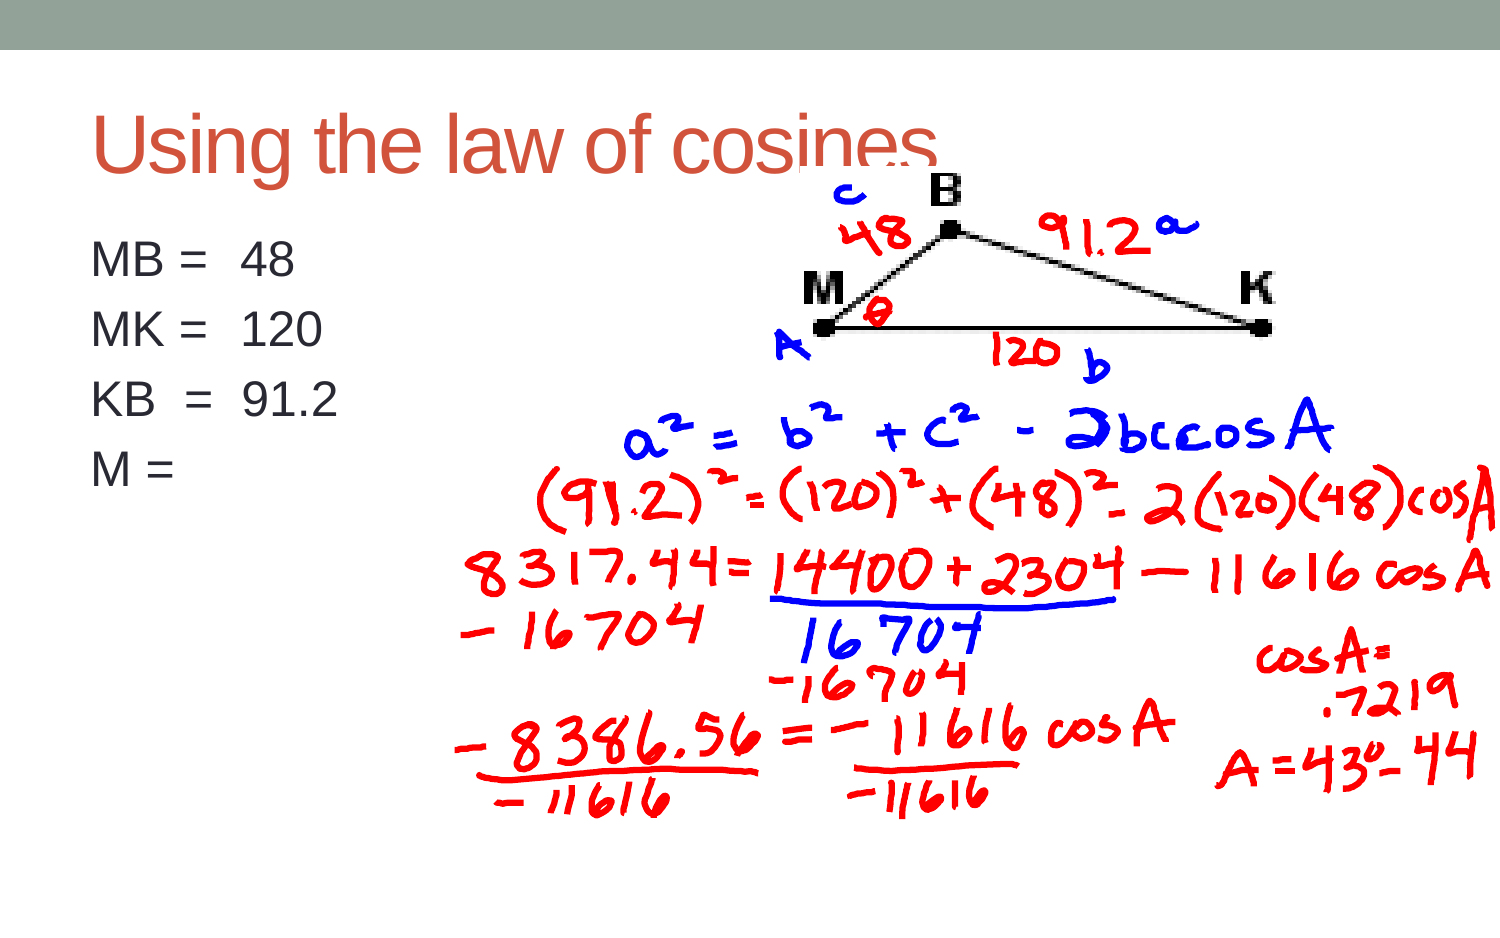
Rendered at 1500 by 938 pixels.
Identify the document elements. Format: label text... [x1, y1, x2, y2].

text_box [919, 618, 942, 652]
text_box [557, 717, 586, 764]
text_box [1196, 473, 1221, 531]
text_box [539, 469, 567, 533]
text_box [782, 468, 803, 520]
text_box [513, 723, 538, 771]
text_box [949, 707, 971, 747]
text_box [709, 470, 739, 483]
text_box [1213, 557, 1218, 593]
text_box [1264, 554, 1294, 589]
text_box [594, 717, 627, 762]
text_box [1269, 477, 1294, 528]
text_box [1272, 758, 1292, 762]
text_box [921, 780, 942, 811]
text_box [627, 613, 655, 644]
text_box [853, 480, 878, 508]
text_box [1108, 511, 1126, 516]
text_box [641, 483, 682, 518]
text_box [854, 763, 1019, 772]
text_box [670, 473, 700, 524]
text_box [1227, 751, 1251, 772]
text_box [830, 722, 869, 731]
text_box [1304, 747, 1328, 769]
text_box [670, 549, 676, 588]
text_box [1453, 482, 1467, 517]
text_box [1338, 653, 1364, 674]
text_box [983, 707, 990, 744]
text_box [1376, 654, 1390, 658]
text_box [868, 667, 894, 702]
text_box [622, 781, 630, 814]
text_box [495, 801, 524, 805]
text_box [1422, 564, 1444, 589]
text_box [626, 187, 1197, 458]
text_box [1343, 628, 1359, 655]
text_box [547, 610, 571, 650]
text_box [803, 617, 815, 664]
text_box [478, 768, 759, 782]
text_box [796, 549, 819, 571]
text_box [1050, 721, 1093, 746]
text_box [931, 497, 944, 503]
text_box [881, 616, 910, 654]
text_box [651, 549, 673, 565]
text_box [1135, 725, 1167, 747]
text_box [1134, 721, 1176, 729]
text_box [852, 550, 864, 594]
text_box [769, 598, 1114, 609]
text_box [824, 667, 854, 698]
text_box [901, 470, 924, 486]
text_box [573, 551, 577, 585]
text_box [920, 712, 925, 747]
text_box [1468, 732, 1475, 779]
text_box [1369, 683, 1399, 715]
picture [799, 166, 1326, 400]
text_box [676, 750, 683, 759]
text_box [1376, 647, 1390, 652]
text_box [1231, 492, 1254, 517]
text_box [968, 775, 987, 807]
text_box [519, 551, 553, 586]
text_box [727, 560, 751, 564]
text_box [566, 785, 573, 815]
text_box [1054, 471, 1080, 527]
text_box [1432, 489, 1451, 512]
text_box [782, 726, 813, 732]
text_box [1146, 485, 1185, 525]
text_box [1141, 570, 1187, 574]
text_box [1379, 770, 1401, 775]
text_box [1476, 506, 1491, 511]
text_box [610, 481, 618, 524]
text_box [639, 711, 664, 763]
text_box [1457, 575, 1488, 591]
text_box [1018, 491, 1026, 496]
text_box [869, 555, 893, 591]
text_box [732, 714, 759, 757]
text_box [1350, 482, 1378, 519]
text_box [1336, 649, 1369, 660]
text_box [905, 670, 923, 695]
text_box [550, 789, 558, 814]
text_box [1217, 426, 1238, 446]
text_box [813, 550, 824, 595]
text_box [776, 553, 782, 593]
text_box [900, 550, 930, 588]
text_box [1258, 647, 1302, 672]
text_box [768, 678, 794, 682]
text_box [454, 745, 487, 751]
text_box [1057, 558, 1085, 589]
text_box [1342, 749, 1365, 790]
text_box [784, 738, 813, 743]
text_box [831, 549, 857, 568]
text_box [1375, 465, 1402, 529]
text_box [954, 556, 959, 586]
text_box [589, 549, 621, 583]
text_box [643, 778, 668, 818]
text_box [1216, 771, 1255, 787]
text_box [1115, 547, 1120, 590]
text_box [746, 493, 763, 499]
text_box [1224, 769, 1259, 775]
text_box [808, 481, 818, 511]
text_box [690, 604, 702, 644]
text_box [526, 611, 533, 650]
text_box [1463, 550, 1484, 575]
text_box [1410, 489, 1424, 513]
text_box [1247, 419, 1273, 447]
text_box [1416, 735, 1434, 752]
text_box [1325, 745, 1330, 793]
text_box [1097, 716, 1119, 742]
text_box [1293, 408, 1319, 430]
text_box [1094, 554, 1116, 567]
text_box [1329, 551, 1358, 590]
list MB = 48 MK = 120 KB = 91.2 M = [75, 218, 1425, 886]
text_box [697, 714, 722, 755]
text_box [1290, 426, 1332, 433]
text_box [823, 480, 853, 510]
text_box [629, 575, 634, 583]
text_box [586, 613, 620, 650]
text_box [1463, 573, 1490, 578]
text_box [460, 629, 495, 636]
text_box [1447, 731, 1470, 755]
text_box [1301, 472, 1320, 520]
text_box [563, 480, 597, 526]
text_box [605, 481, 613, 508]
text_box [1084, 471, 1118, 489]
text_box [1413, 681, 1417, 711]
text_box [1035, 481, 1056, 517]
text_box [968, 613, 981, 654]
text_box [993, 482, 1016, 500]
text_box [691, 549, 712, 566]
text_box [1430, 732, 1437, 786]
text_box [878, 472, 895, 518]
text_box [1468, 466, 1494, 541]
text_box [901, 782, 909, 820]
title Using the law of cosines [75, 72, 1425, 209]
text_box [1320, 485, 1339, 500]
text_box [804, 676, 810, 703]
text_box [711, 546, 715, 587]
text_box [668, 603, 696, 623]
text_box [983, 555, 1017, 594]
text_box [1137, 700, 1159, 726]
text_box [1216, 492, 1226, 516]
text_box [1335, 688, 1365, 716]
text_box [954, 622, 974, 629]
text_box [937, 661, 961, 677]
text_box [896, 717, 900, 749]
text_box [848, 790, 876, 798]
text_box [1428, 674, 1457, 707]
text_box [1301, 648, 1328, 671]
text_box [1015, 482, 1020, 517]
text_box [1021, 559, 1050, 595]
text_box [888, 782, 893, 813]
text_box [466, 553, 504, 595]
text_box [830, 621, 859, 657]
text_box [1287, 430, 1330, 451]
text_box [590, 784, 613, 817]
text_box [1257, 494, 1274, 512]
text_box [971, 467, 999, 529]
text_box [938, 486, 950, 513]
text_box [1378, 562, 1421, 587]
text_box [1236, 554, 1240, 593]
text_box [1365, 743, 1383, 761]
text_box [1004, 704, 1025, 749]
